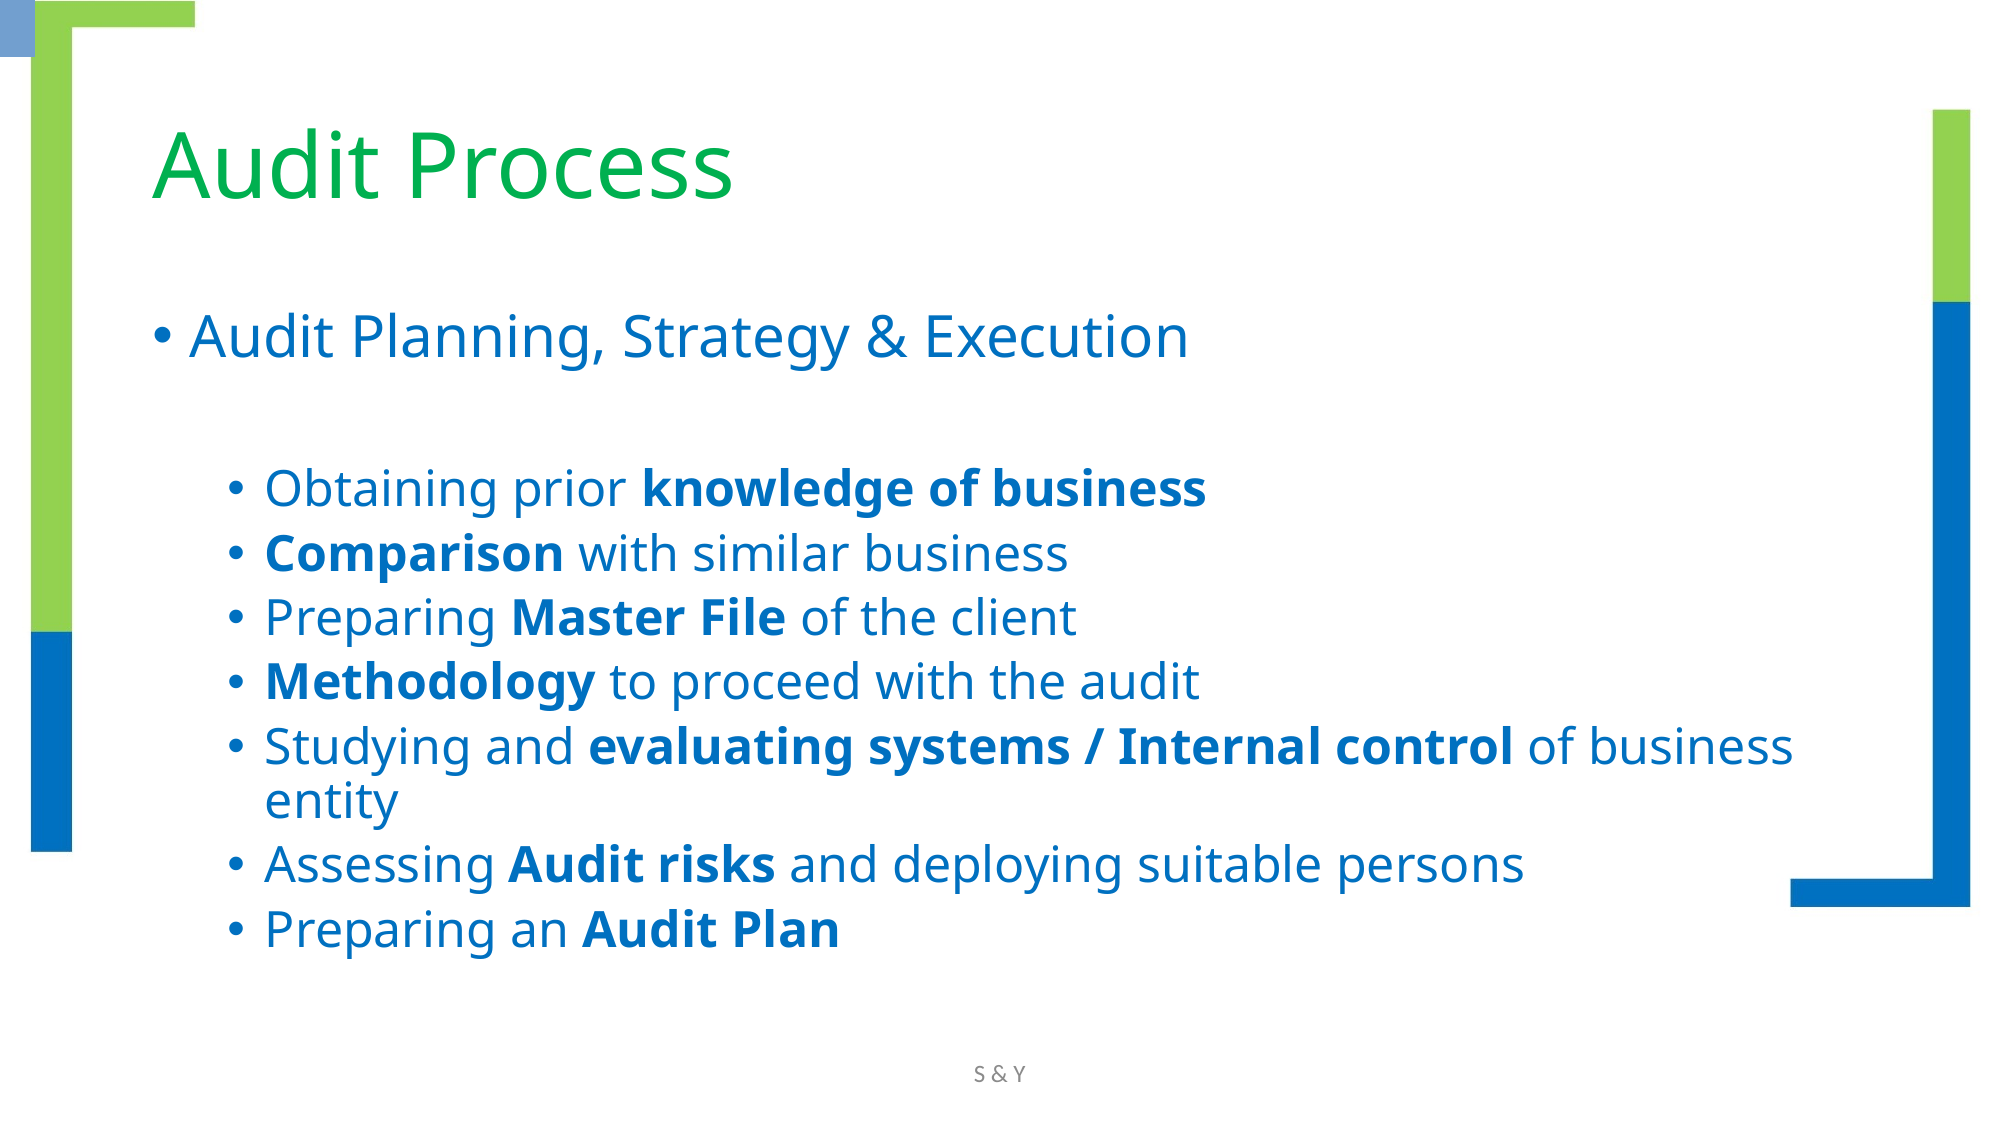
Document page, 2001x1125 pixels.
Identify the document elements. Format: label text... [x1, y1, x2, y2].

footer S & Y [662, 1042, 1338, 1103]
list Audit Planning, Strategy & Execution Obtaining prior knowledge of business Comparison with similar business Preparing Master File of the client Methodology to proceed with the audit Studying and evaluating systems / Internal control of business entity Assessing Audit risks and deploying suitable persons Preparing an Audit Plan [137, 299, 1863, 1014]
title Audit Process [137, 59, 1863, 278]
picture [0, 0, 2001, 1125]
